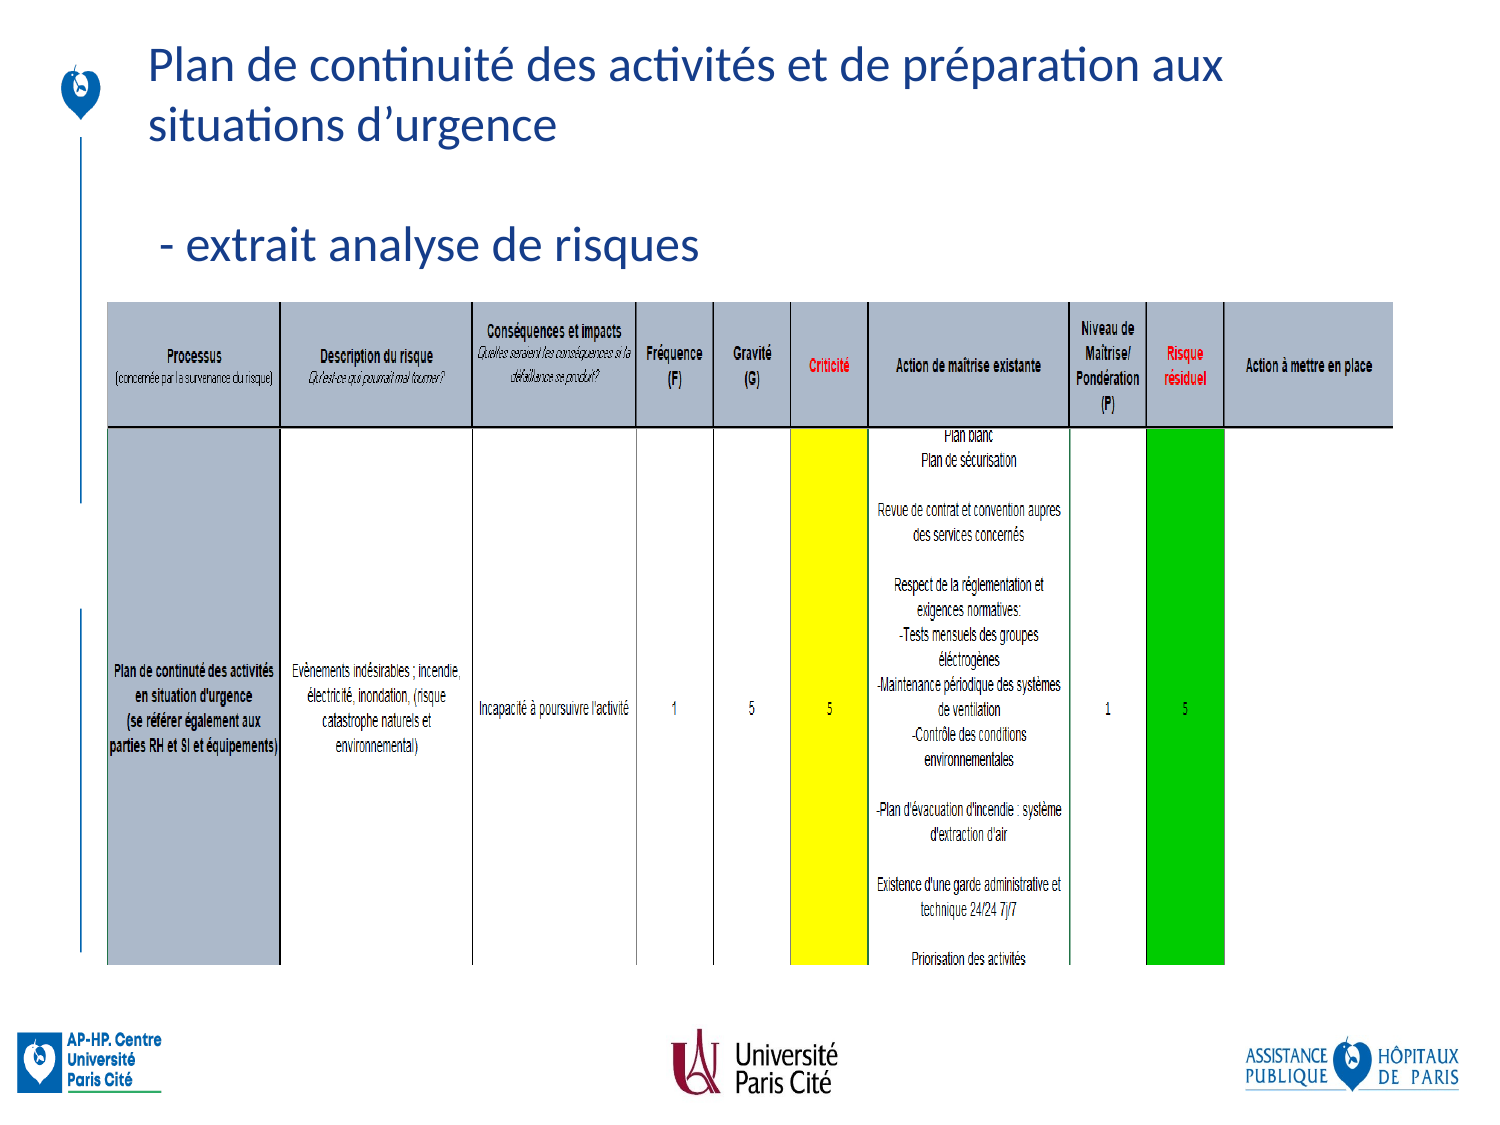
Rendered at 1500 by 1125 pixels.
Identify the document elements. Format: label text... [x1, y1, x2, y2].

picture [16, 1031, 162, 1094]
picture [107, 302, 1393, 965]
picture [666, 1024, 839, 1103]
title Plan de continuité des activités et de préparation aux situations d’urgence - extrait analyse de risques [147, 30, 1431, 274]
picture [58, 62, 103, 122]
picture [1245, 1035, 1459, 1092]
